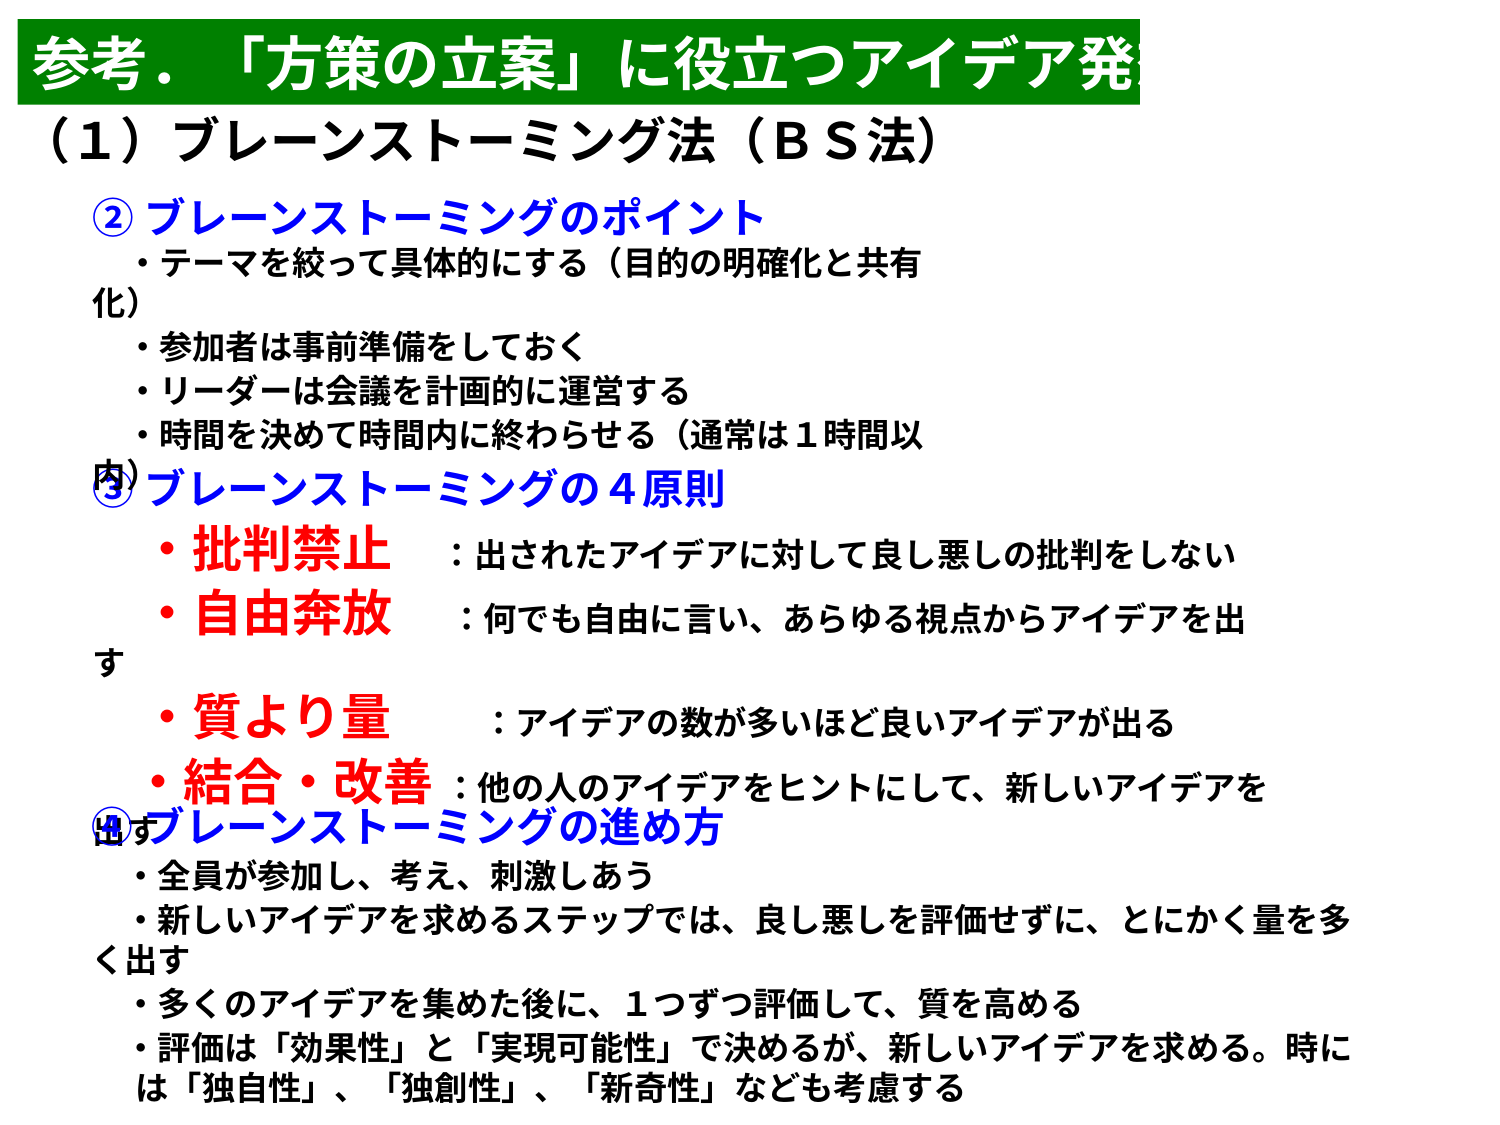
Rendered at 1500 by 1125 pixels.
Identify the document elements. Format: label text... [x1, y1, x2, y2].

text_box 参考．「方策の立案」に役立つアイデア発想法 [17, 19, 1140, 105]
text_box ④ブレーンストーミングの進め方 ・全員が参加し、考え、刺激しあう ・新しいアイデアを求めるステップでは、良し悪しを評価せずに、とにかく量を多く出す ・多くのアイデアを集めた後に、１つずつ評価して、質を高める ・評価は「効果性」と「実現可能性」で決めるが、新しいアイデアを求める。時には「独自性」、「独創性」、「新奇性」なども考慮する [76, 793, 1376, 1115]
text_box ②ブレーンストーミングのポイント ・テーマを絞って具体的にする（目的の明確化と共有化） ・参加者は事前準備をしておく ・リーダーは会議を計画的に運営する ・時間を決めて時間内に終わらせる（通常は１時間以内） [78, 184, 987, 502]
text_box （１）ブレーンストーミング法（ＢＳ法） [5, 101, 1187, 177]
text_box ③ブレーンストーミングの４原則 ・批判禁止 ：出されたアイデアに対して良し悪しの批判をしない ・自由奔放 ：何でも自由に言い、あらゆる視点からアイデアを出す ・質より量 ：アイデアの数が多いほど良いアイデアが出る ・結合・改善 ：他の人のアイデアをヒントにして、新しいアイデアを出す [78, 455, 1294, 793]
